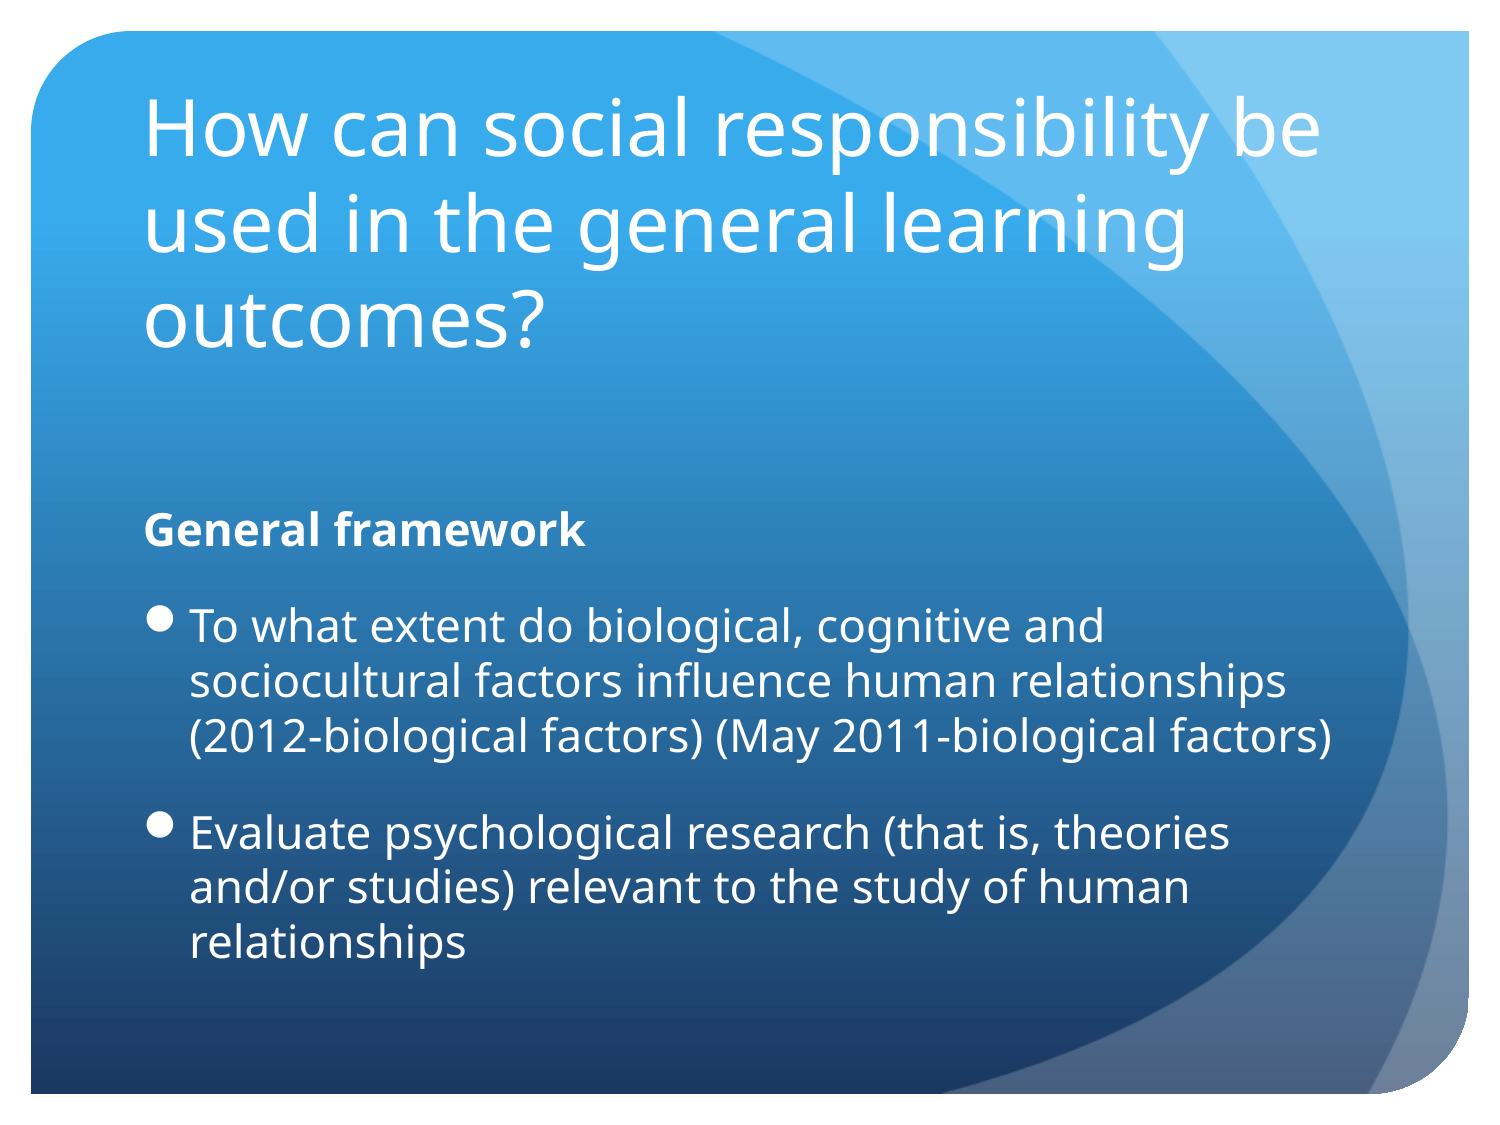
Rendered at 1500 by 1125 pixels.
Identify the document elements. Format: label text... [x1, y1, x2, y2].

list General framework To what extent do biological, cognitive and sociocultural factors influence human relationships (2012-biological factors) (May 2011-biological factors) Evaluate psychological research (that is, theories and/or studies) relevant to the study of human relationships [127, 396, 1372, 991]
picture [24, 30, 1473, 1094]
title How can social responsibility be used in the general learning outcomes? [127, 62, 1372, 371]
